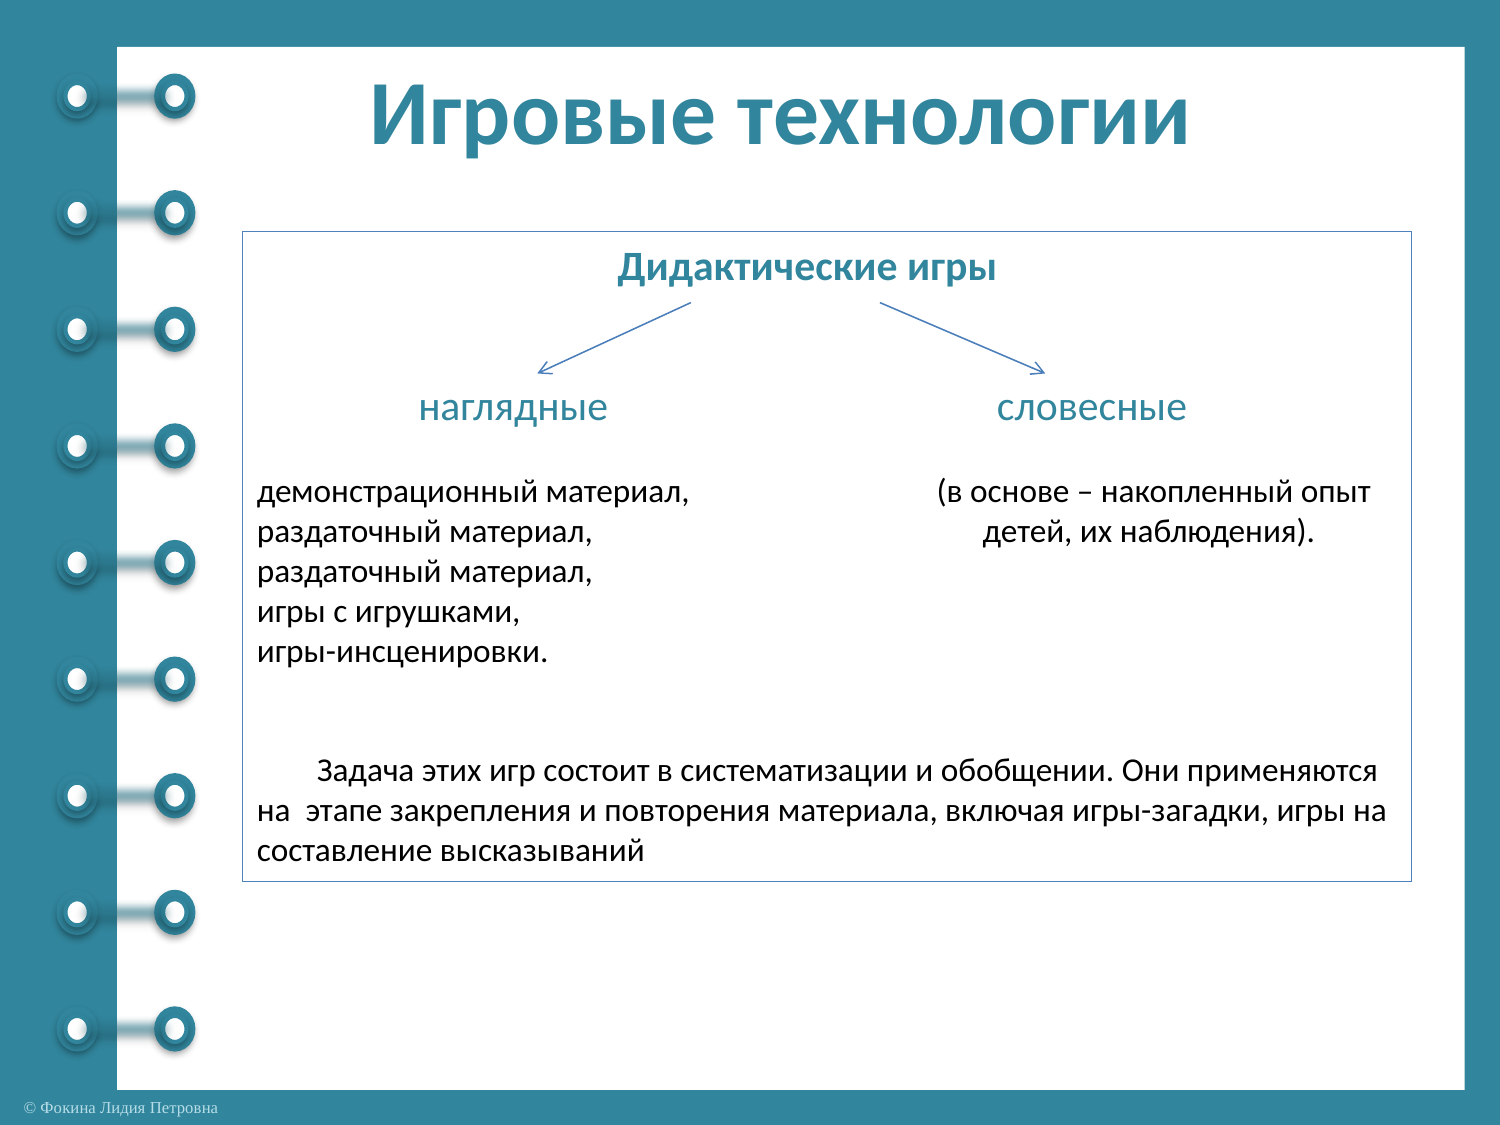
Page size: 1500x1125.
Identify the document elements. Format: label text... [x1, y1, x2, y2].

text_box [242, 219, 1447, 1106]
text_box Дидактические игры наглядные словесные демонстрационный материал, (в основе – накопленный опыт раздаточный материал, детей, их наблюдения). раздаточный материал, игры с игрушками, игры-инсценировки. Задача этих игр состоит в систематизации и обобщении. Они применяются на этапе закрепления и повторения материала, включая игры-загадки, игры на составление высказываний [242, 231, 1412, 882]
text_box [537, 302, 692, 374]
title Игровые технологии [75, 45, 1425, 233]
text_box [879, 302, 1046, 374]
